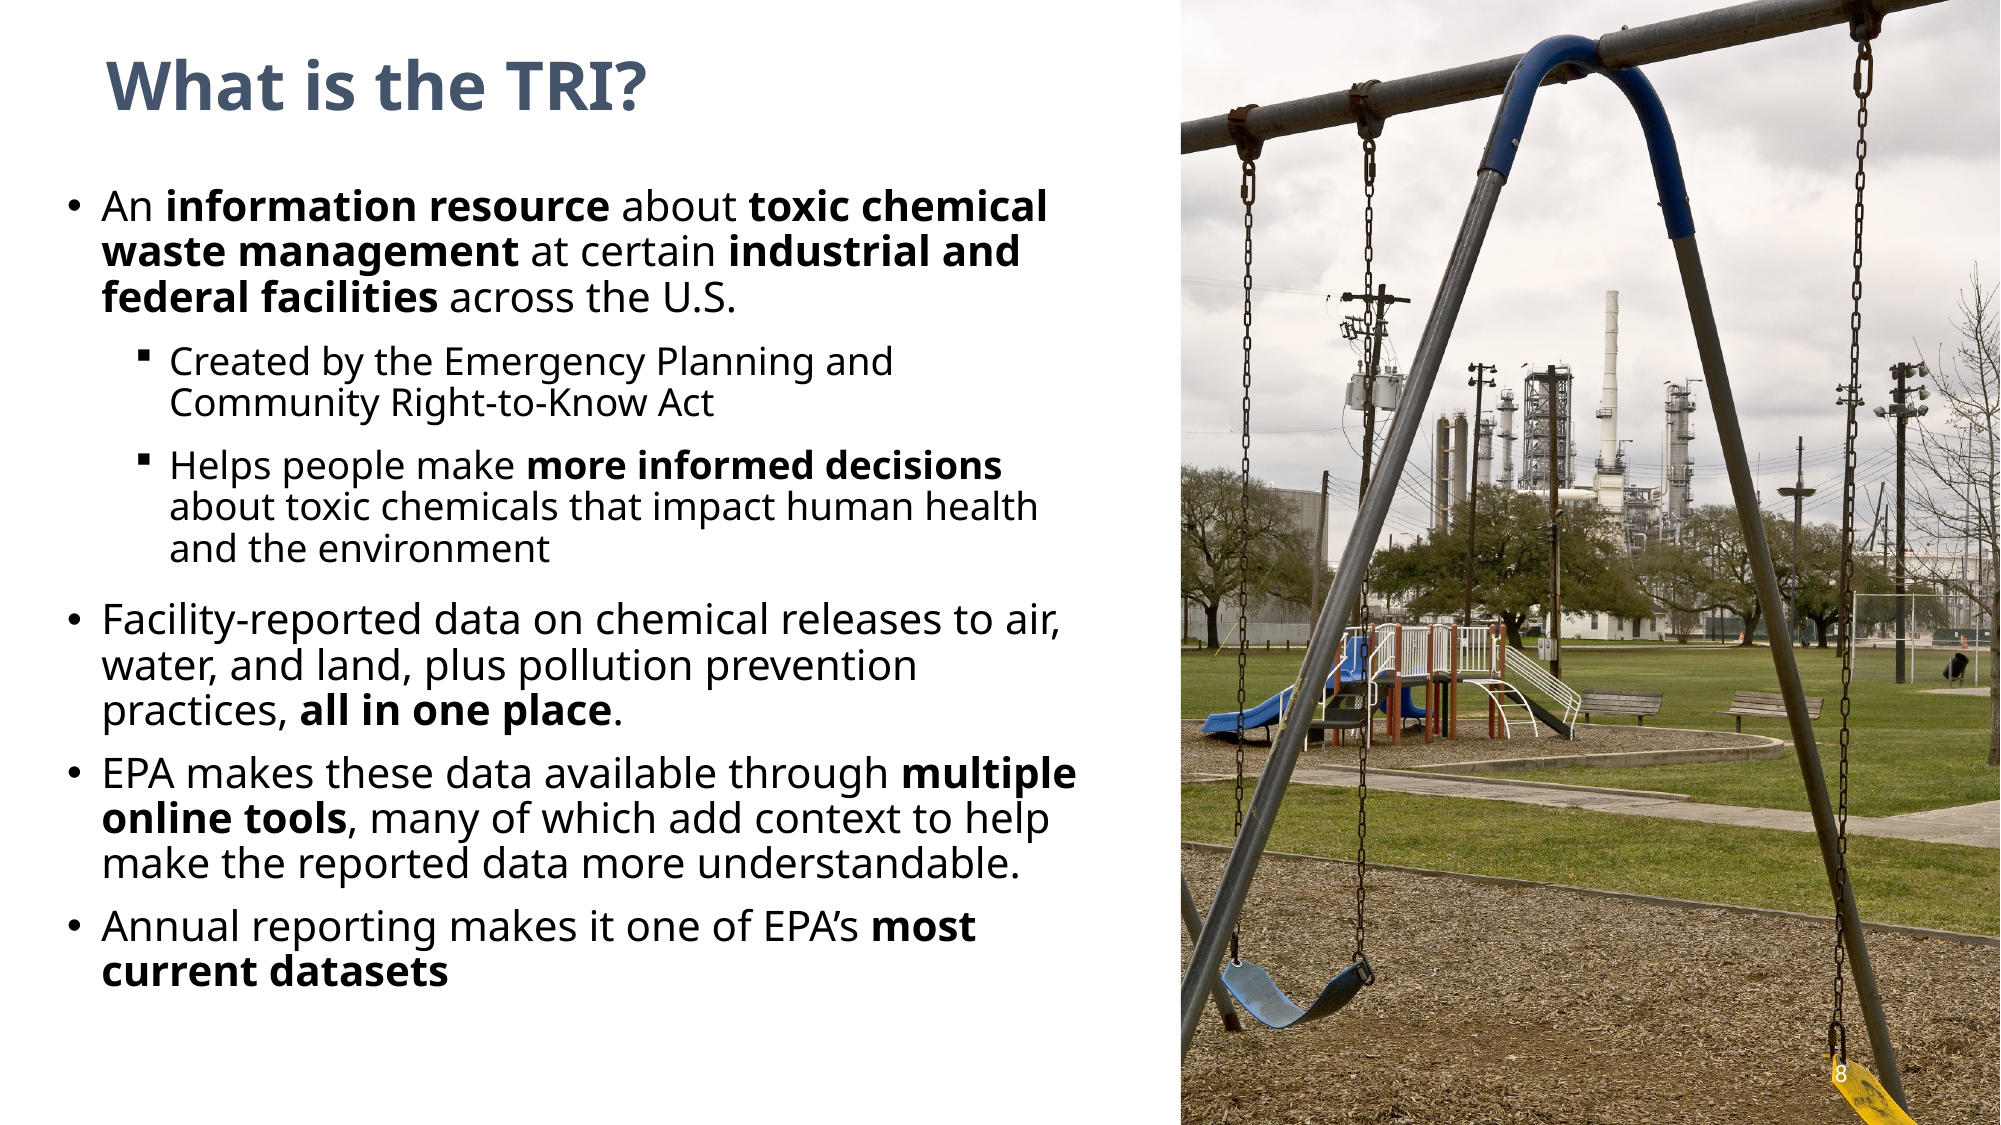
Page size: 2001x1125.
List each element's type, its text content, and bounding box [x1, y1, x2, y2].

text_box [0, 0, 1180, 1125]
picture [1180, 0, 2000, 1125]
title What is the TRI? [91, 21, 732, 156]
list An information resource about toxic chemical waste management at certain industrial and federal facilities across the U.S. Created by the Emergency Planning and Community Right-to-Know Act Helps people make more informed decisions about toxic chemicals that impact human health and the environment Facility-reported data on chemical releases to air, water, and land, plus pollution prevention practices, all in one place. EPA makes these data available through multiple online tools, many of which add context to help make the reported data more understandable. Annual reporting makes it one of EPA’s most current datasets [52, 177, 1120, 1015]
